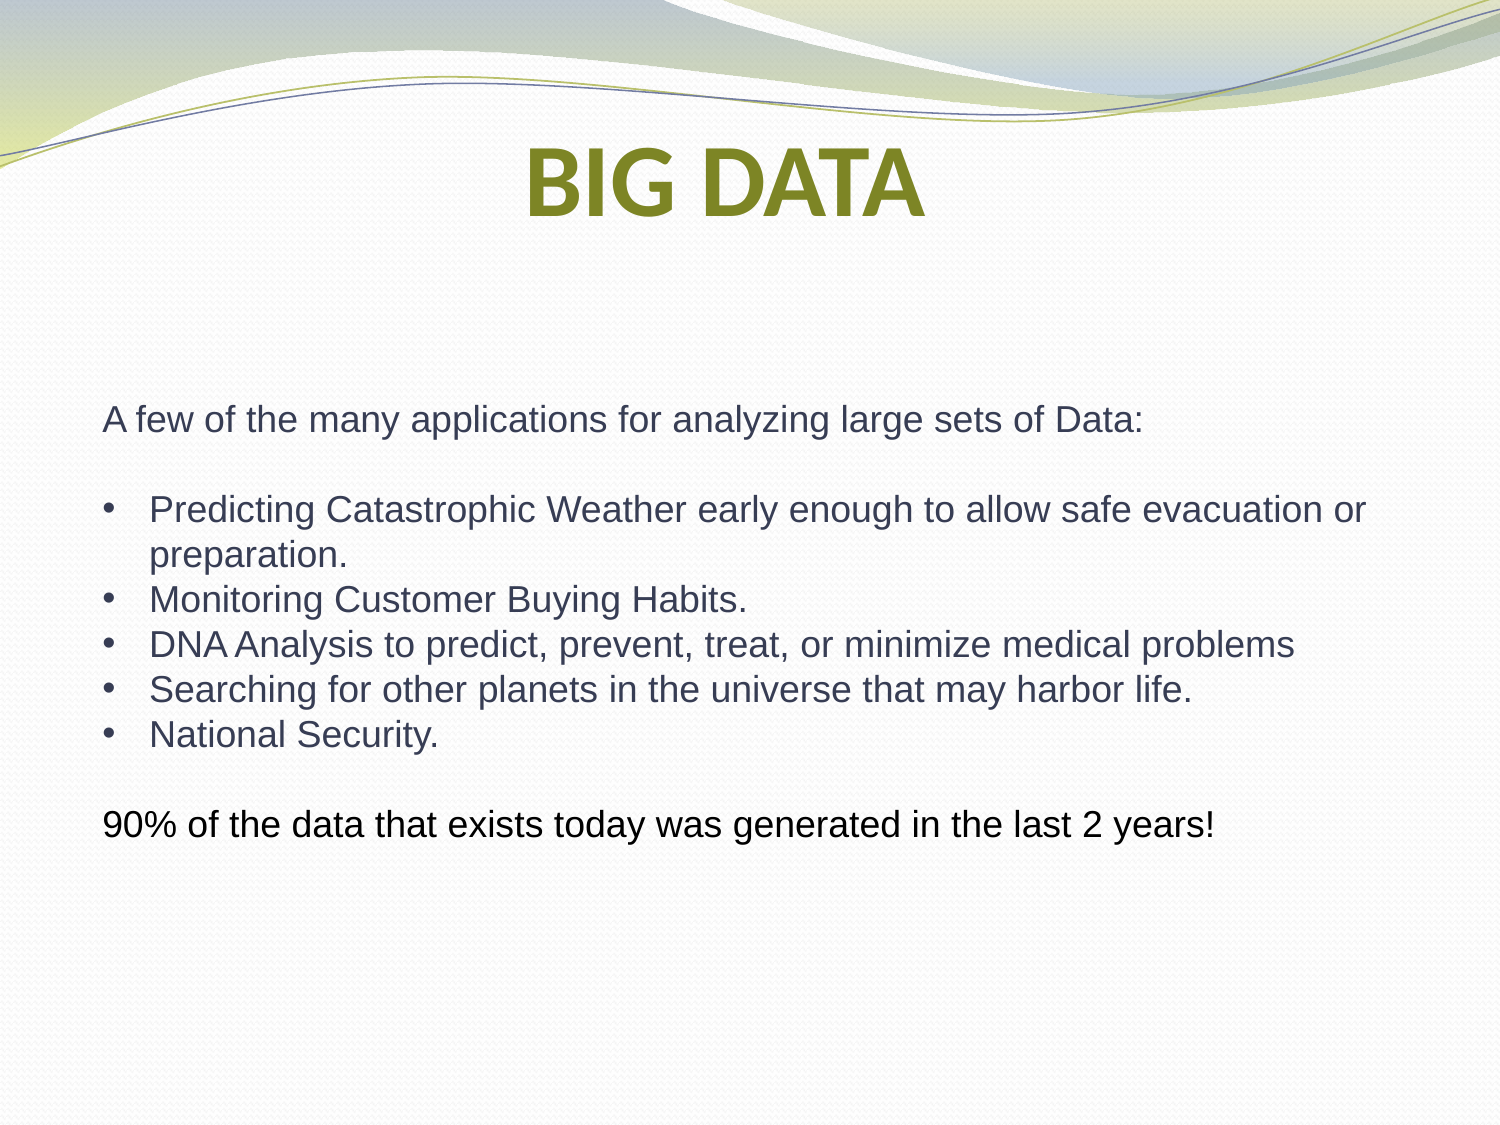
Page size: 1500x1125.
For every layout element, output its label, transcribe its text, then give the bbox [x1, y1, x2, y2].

text_box A few of the many applications for analyzing large sets of Data: Predicting Catastrophic Weather early enough to allow safe evacuation or preparation. Monitoring Customer Buying Habits. DNA Analysis to predict, prevent, treat, or minimize medical problems Searching for other planets in the universe that may harbor life. National Security. 90% of the data that exists today was generated in the last 2 years! [87, 387, 1475, 853]
title BIG DATA [50, 50, 1400, 238]
